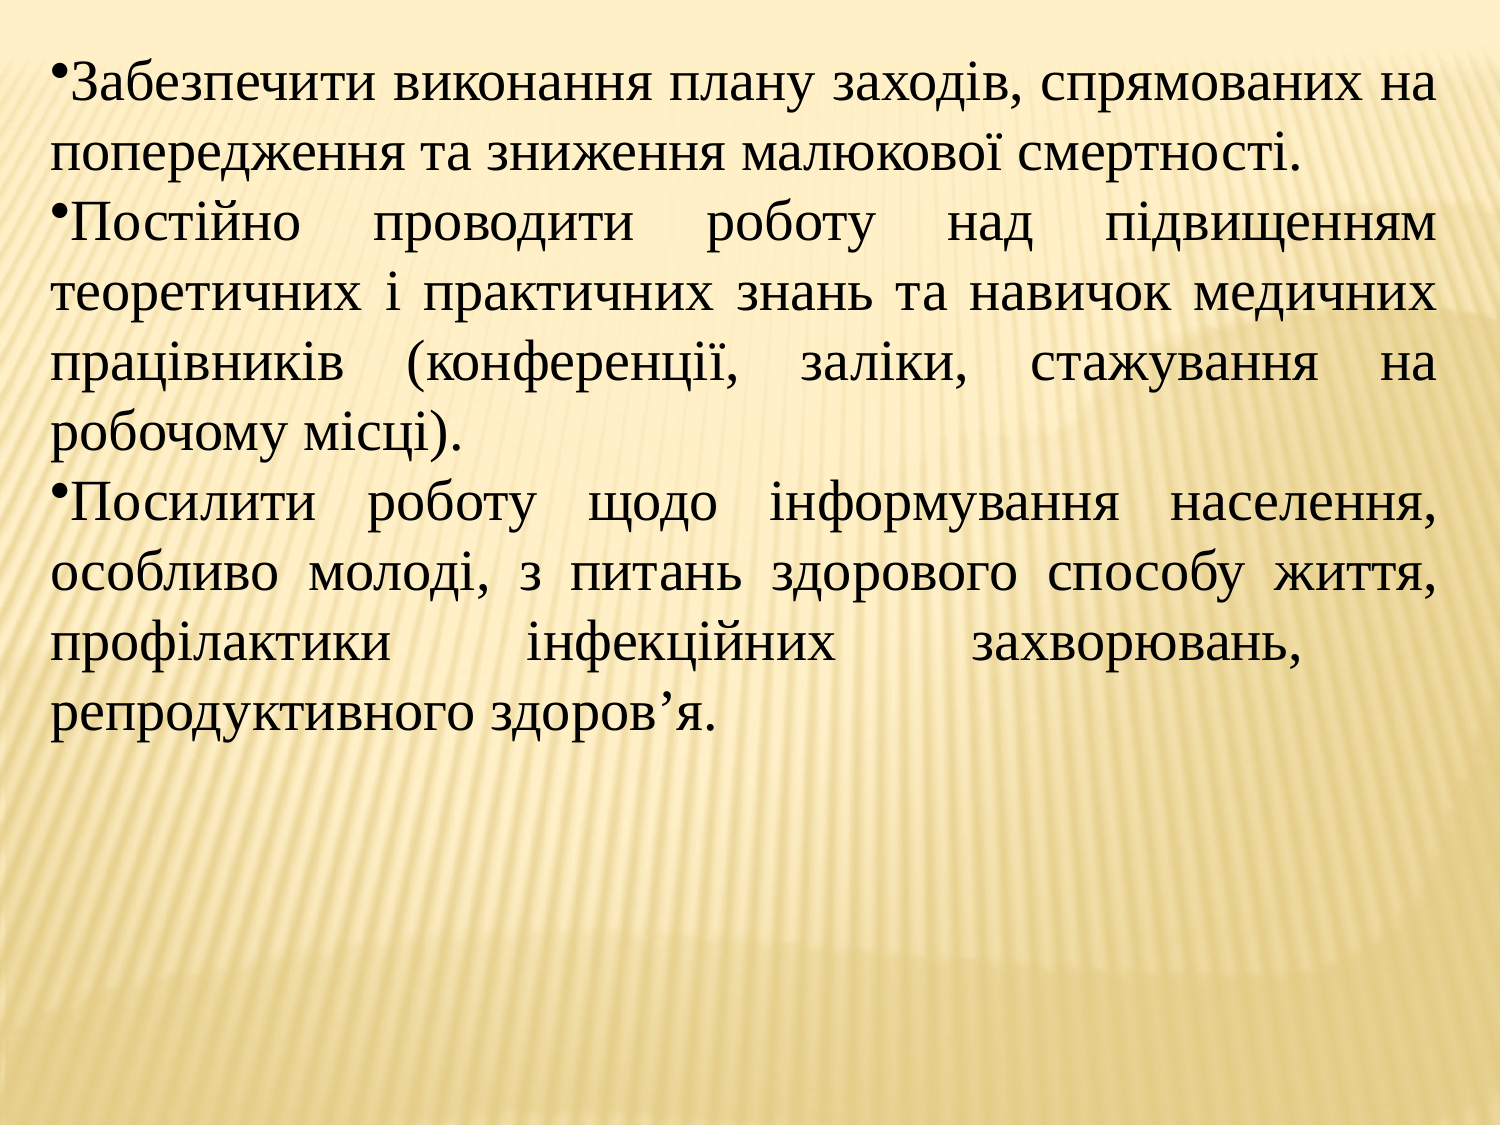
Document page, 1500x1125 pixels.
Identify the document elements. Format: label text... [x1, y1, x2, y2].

text_box Забезпечити виконання плану заходів, спрямованих на попередження та зниження малюкової смертності. Постійно проводити роботу над підвищенням теоретичних і практичних знань та навичок медичних працівників (конференції, заліки, стажування на робочому місці). Посилити роботу щодо інформування населення, особливо молоді, з питань здорового способу життя, профілактики інфекційних захворювань, репродуктивного здоров’я. [35, 35, 1454, 750]
